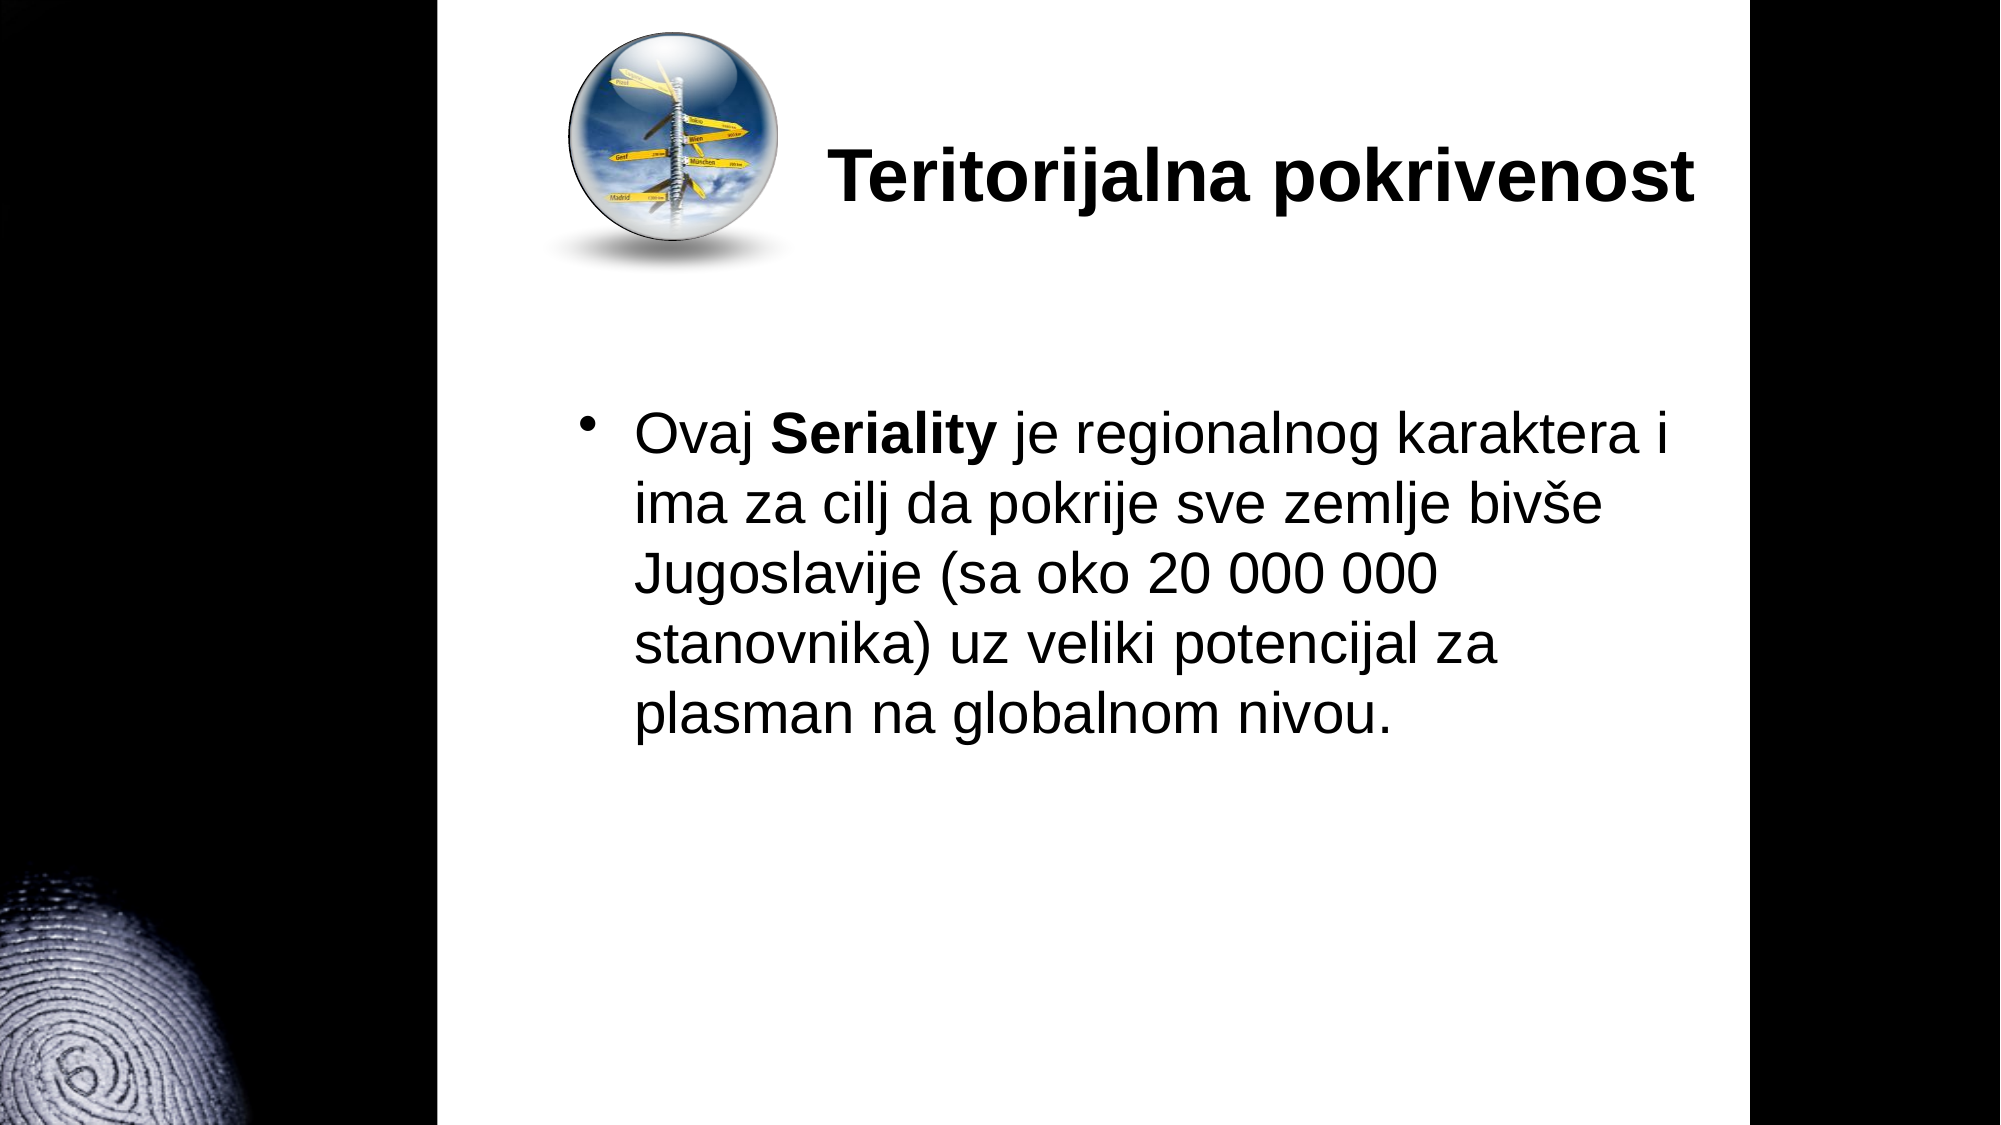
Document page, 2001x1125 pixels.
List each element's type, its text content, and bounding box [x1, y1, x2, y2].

text_box [437, 0, 1750, 1125]
picture [0, 0, 437, 1125]
picture [1750, 0, 2001, 1125]
list Ovaj Seriality je regionalnog karaktera i ima za cilj da pokrije sve zemlje bivše Jugoslavije (sa oko 20 000 000 stanovnika) uz veliki potencijal za plasman na globalnom nivou. [563, 387, 1721, 1075]
title Teritorijalna pokrivenost [817, 112, 1750, 232]
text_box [537, 0, 813, 276]
